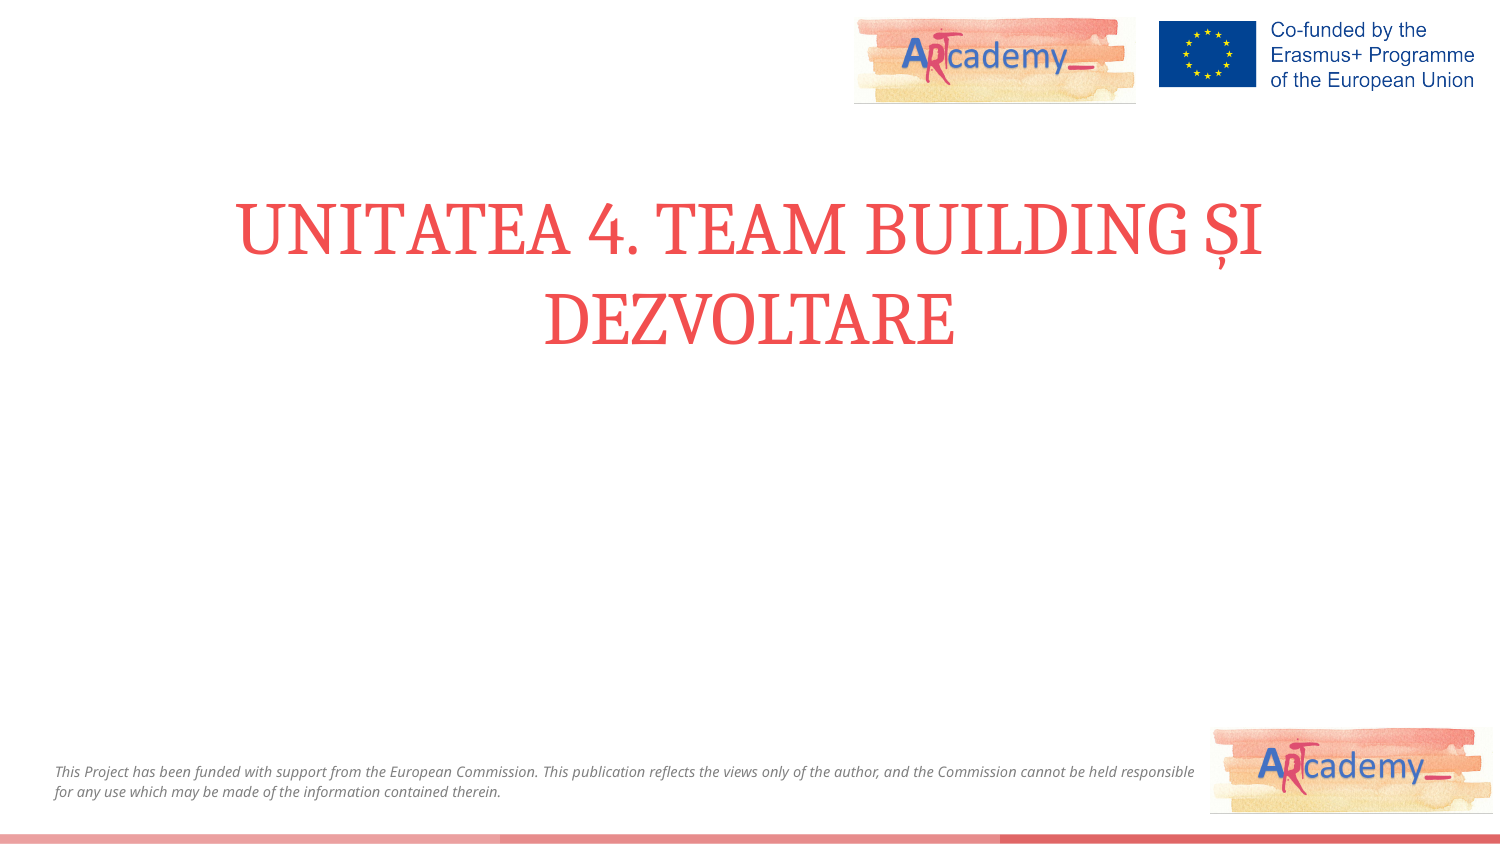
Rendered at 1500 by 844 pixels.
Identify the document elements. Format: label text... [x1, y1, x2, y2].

picture [1210, 709, 1493, 844]
picture [854, 0, 1137, 134]
text_box This Project has been funded with support from the European Commission. This publication reflects the views only of the author, and the Commission cannot be held responsible for any use which may be made of the information contained therein. [39, 754, 1205, 799]
picture [1158, 21, 1474, 91]
title UNITATEA 4. TEAM BUILDING ŞI DEZVOLTARE [164, 167, 1336, 375]
